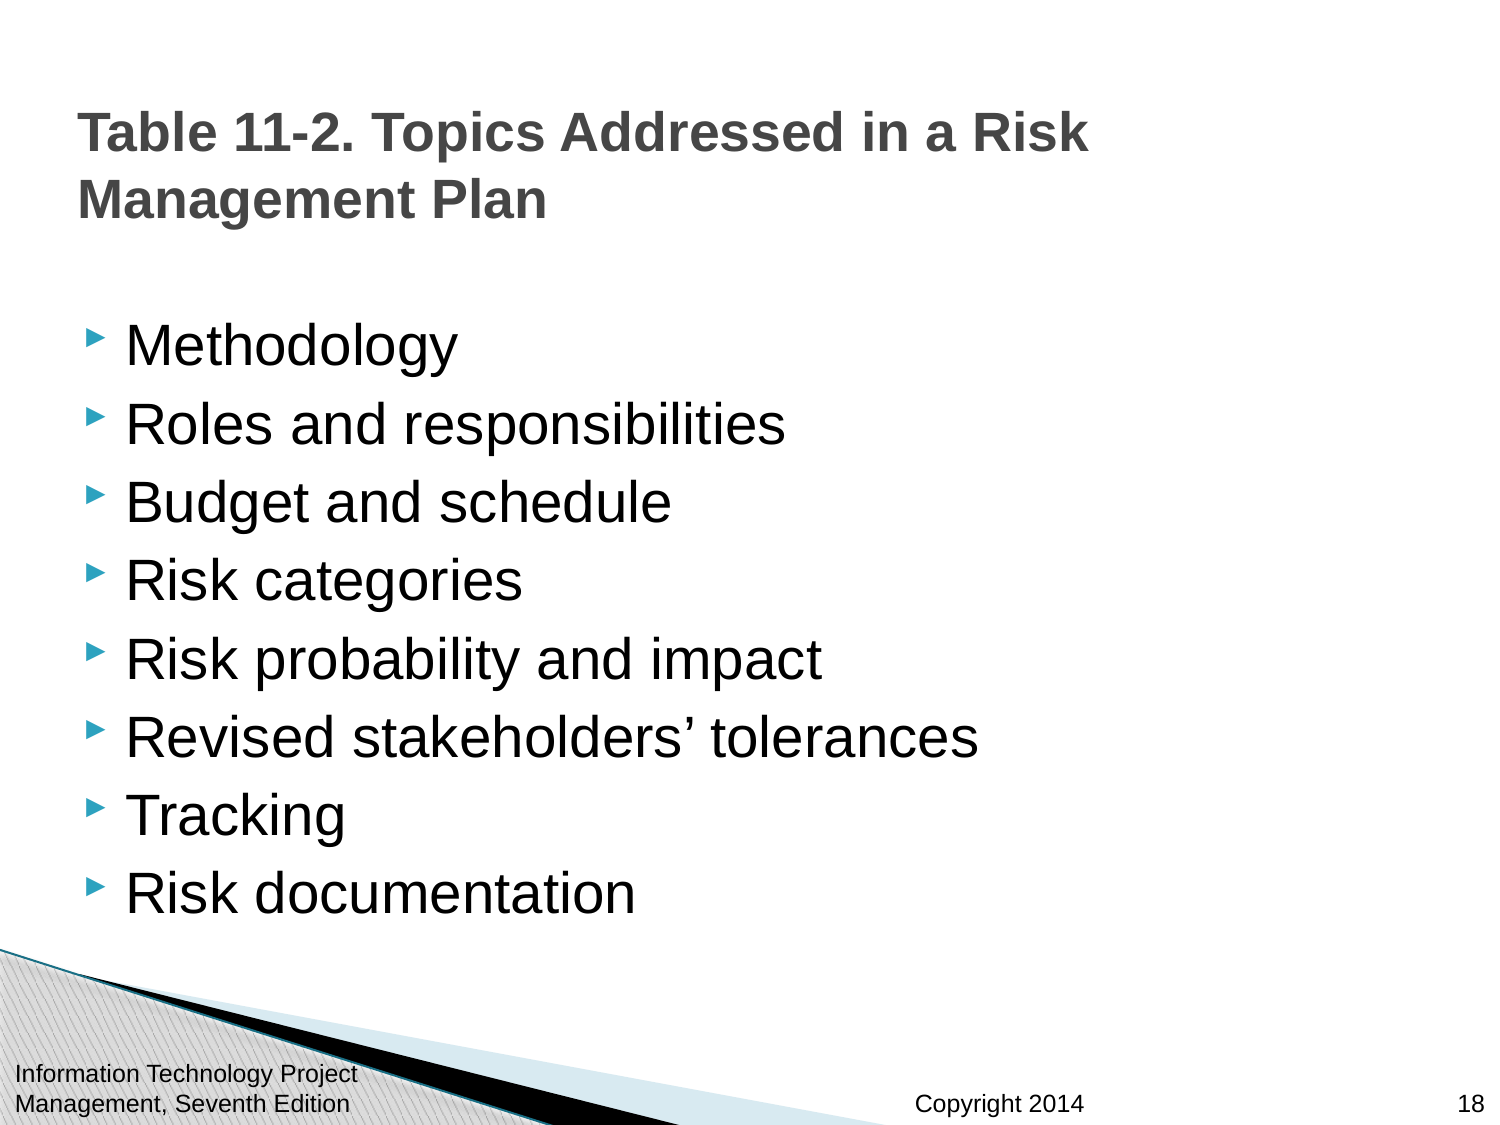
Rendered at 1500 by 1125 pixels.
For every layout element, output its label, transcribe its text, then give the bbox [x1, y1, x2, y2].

footer Information Technology Project Management, Seventh Edition [0, 1065, 425, 1125]
list Methodology Roles and responsibilities Budget and schedule Risk categories Risk probability and impact Revised stakeholders’ tolerances Tracking Risk documentation [49, 299, 1438, 1038]
title Table 11-2. Topics Addressed in a Risk Management Plan [62, 87, 1438, 238]
slide_number 18 [1408, 1065, 1500, 1125]
